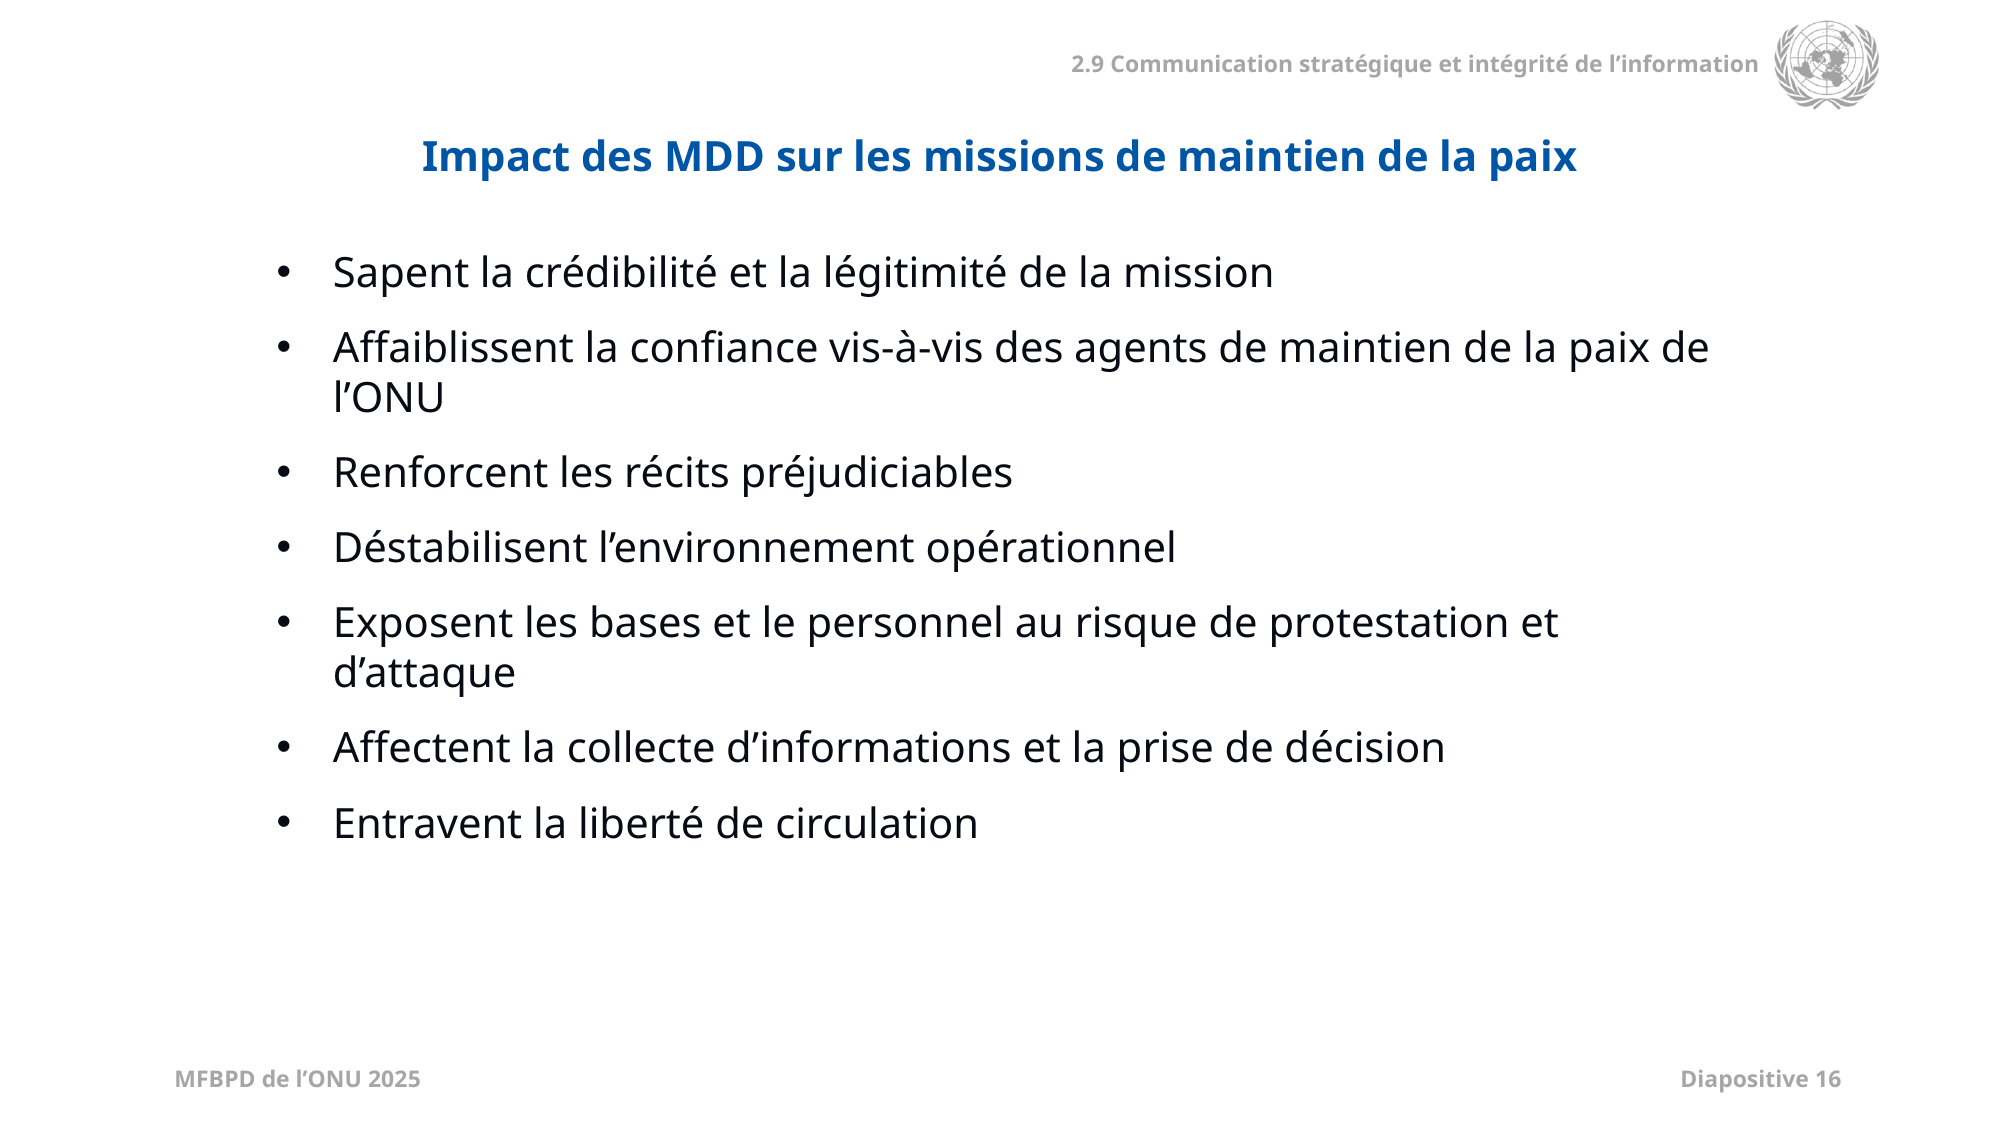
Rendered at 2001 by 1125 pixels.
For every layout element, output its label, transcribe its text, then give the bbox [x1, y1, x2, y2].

text_box Sapent la crédibilité et la légitimité de la mission Affaiblissent la confiance vis-à-vis des agents de maintien de la paix de l’ONU Renforcent les récits préjudiciables Déstabilisent l’environnement opérationnel Exposent les bases et le personnel au risque de protestation et d’attaque Affectent la collecte d’informations et la prise de décision Entravent la liberté de circulation [261, 238, 1739, 949]
text_box Impact des MDD sur les missions de maintien de la paix [204, 122, 1796, 188]
